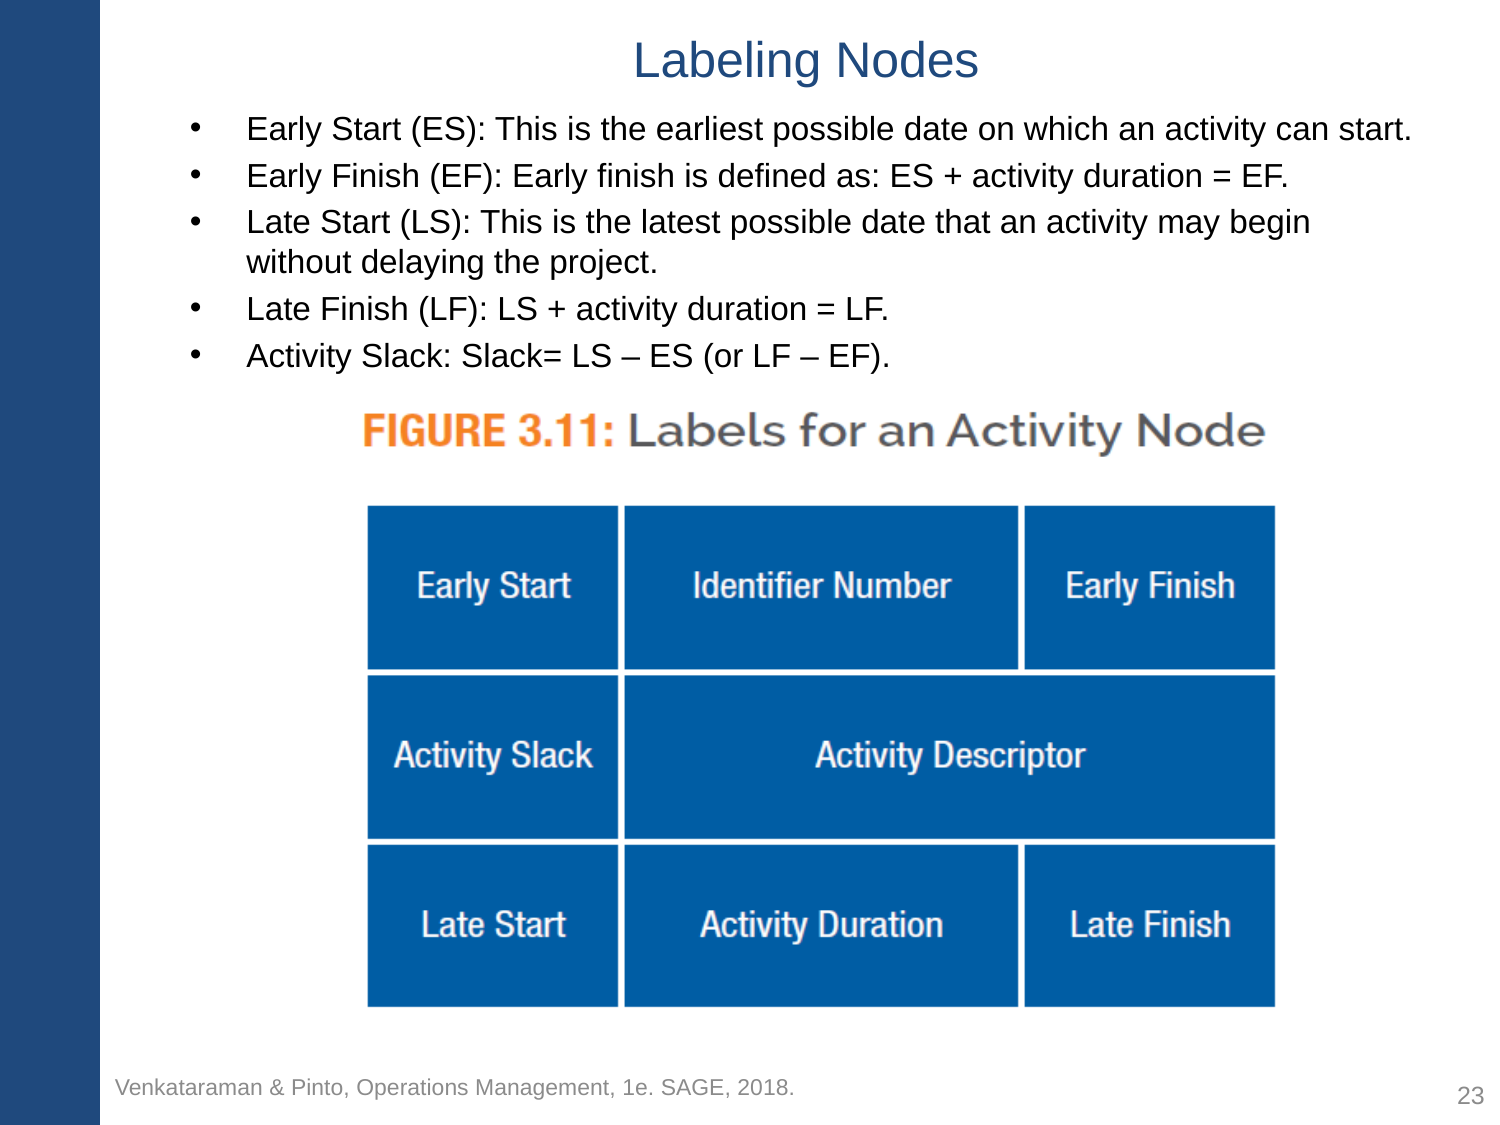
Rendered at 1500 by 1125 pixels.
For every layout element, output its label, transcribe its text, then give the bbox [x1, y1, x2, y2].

footer Venkataraman & Pinto, Operations Management, 1e. SAGE, 2018. [99, 1065, 1250, 1125]
picture [349, 399, 1301, 1026]
list Early Start (ES): This is the earliest possible date on which an activity can start. Early Finish (EF): Early finish is defined as: ES + activity duration = EF. Late Start (LS): This is the latest possible date that an activity may begin without delaying the project. Late Finish (LF): LS + activity duration = LF. Activity Slack: Slack= LS – ES (or LF – EF). [174, 99, 1438, 500]
title Labeling Nodes [174, 1, 1438, 99]
slide_number 23 [1425, 1065, 1500, 1125]
